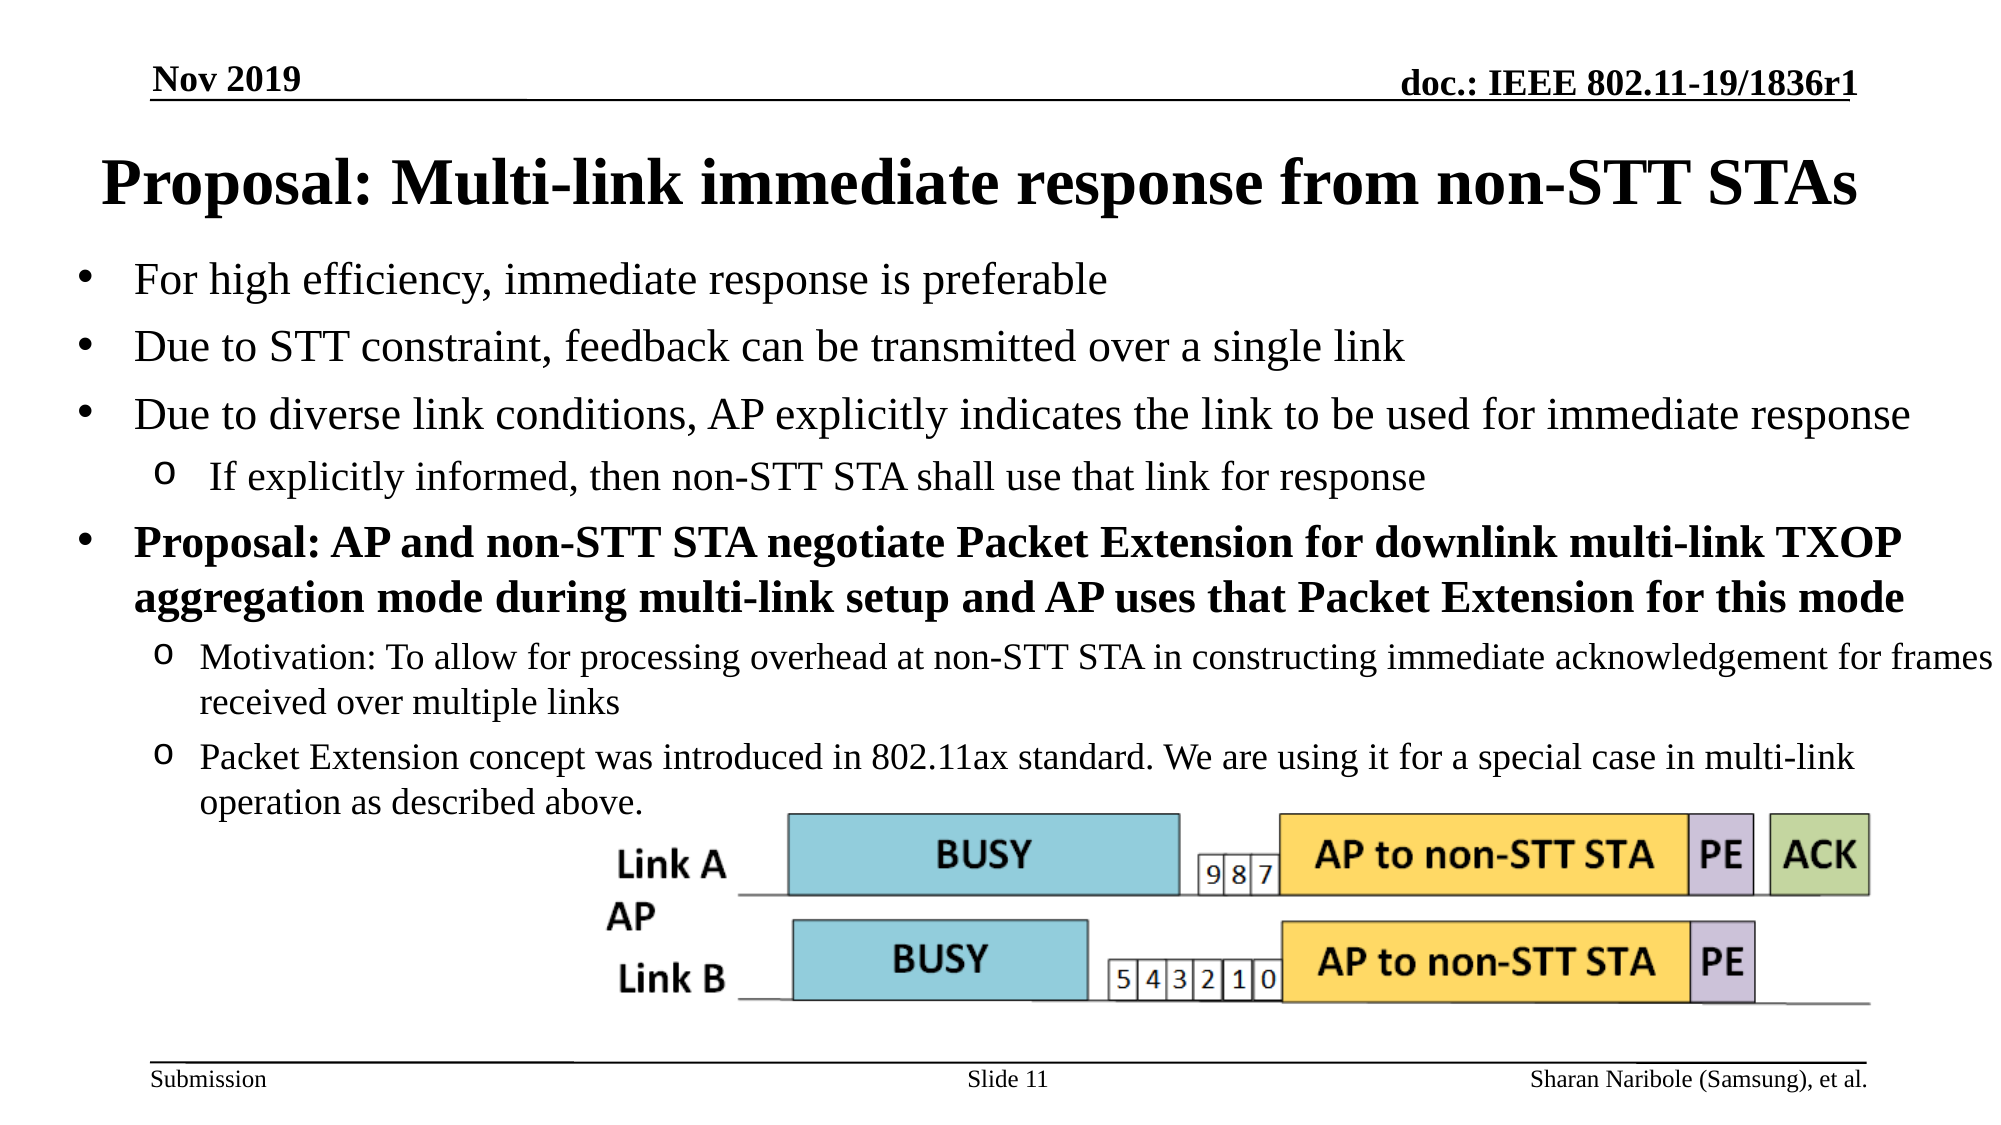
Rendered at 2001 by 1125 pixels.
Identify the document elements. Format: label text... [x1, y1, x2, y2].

list For high efficiency, immediate response is preferable Due to STT constraint, feedback can be transmitted over a single link Due to diverse link conditions, AP explicitly indicates the link to be used for immediate response If explicitly informed, then non-STT STA shall use that link for response Proposal: AP and non-STT STA negotiate Packet Extension for downlink multi-link TXOP aggregation mode during multi-link setup and AP uses that Packet Extension for this mode Motivation: To allow for processing overhead at non-STT STA in constructing immediate acknowledgement for frames received over multiple links Packet Extension concept was introduced in 802.11ax standard. We are using it for a special case in multi-link operation as described above. [62, 240, 2000, 599]
footer Sharan Naribole (Samsung), et al. [1171, 1061, 1869, 1093]
title Proposal: Multi-link immediate response from non-STT STAs [0, 125, 1963, 230]
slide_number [152, 54, 563, 100]
slide_number Slide 11 [950, 1061, 1067, 1123]
picture [574, 812, 1888, 1028]
